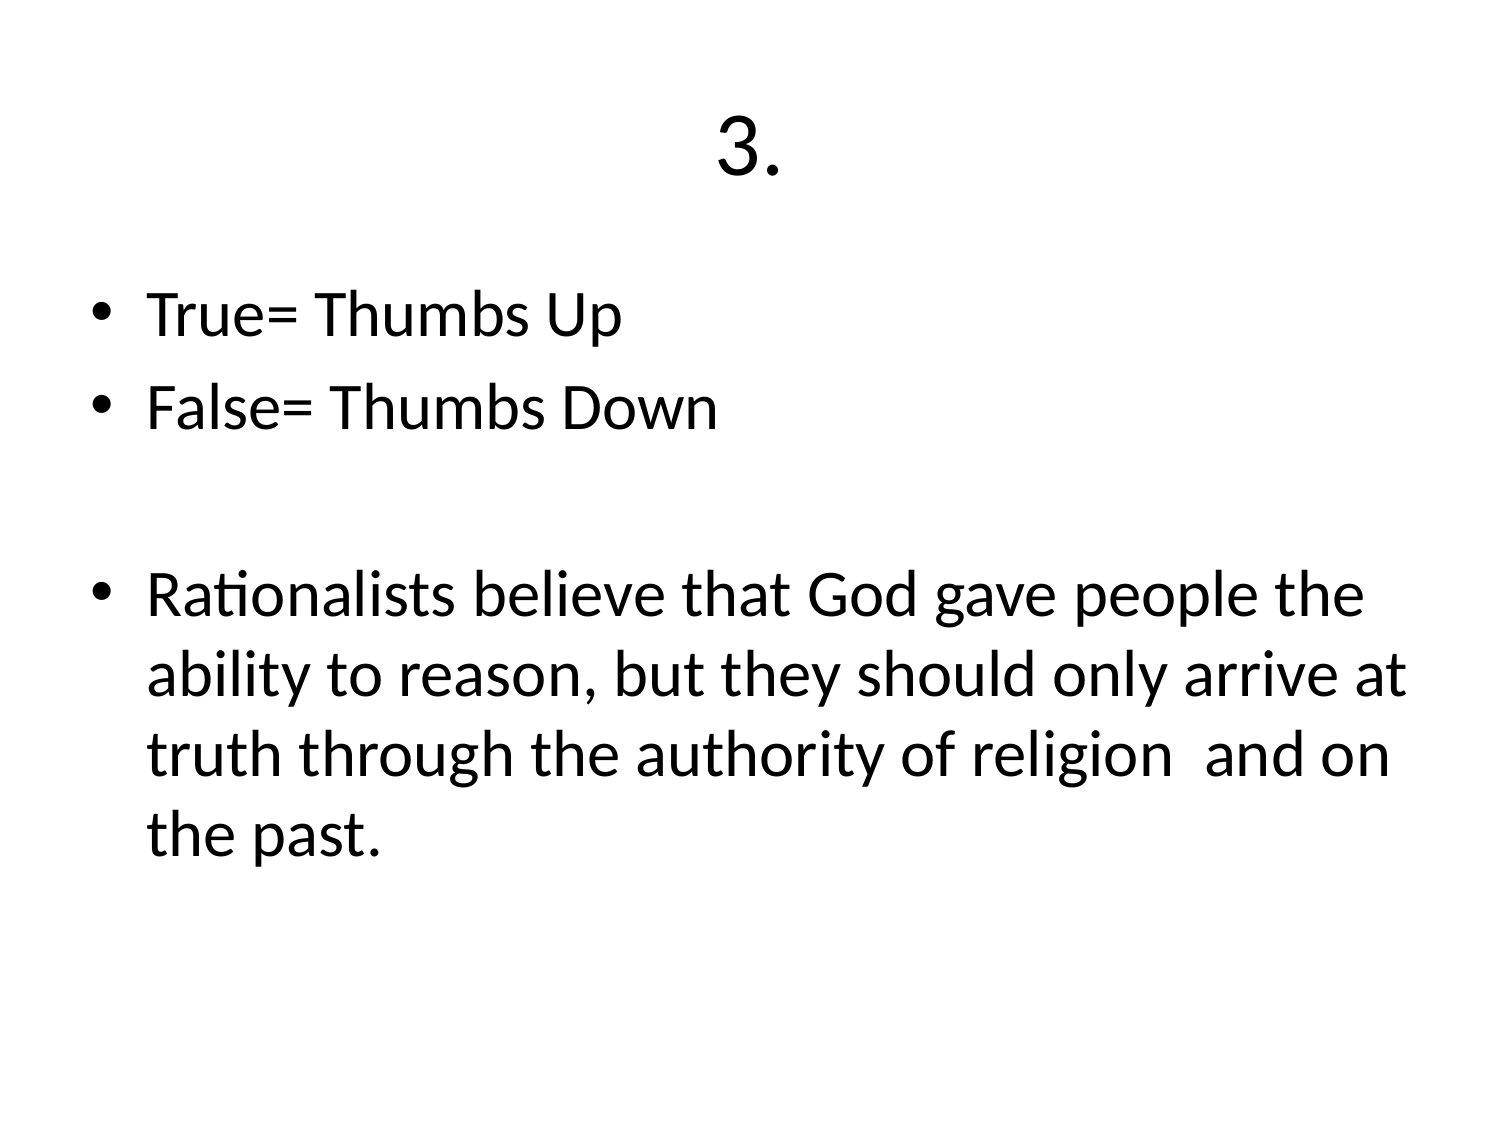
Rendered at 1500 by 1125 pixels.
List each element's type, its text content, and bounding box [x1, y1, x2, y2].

title 3. [75, 45, 1425, 233]
list True= Thumbs Up False= Thumbs Down Rationalists believe that God gave people the ability to reason, but they should only arrive at truth through the authority of religion and on the past. [75, 262, 1425, 1005]
